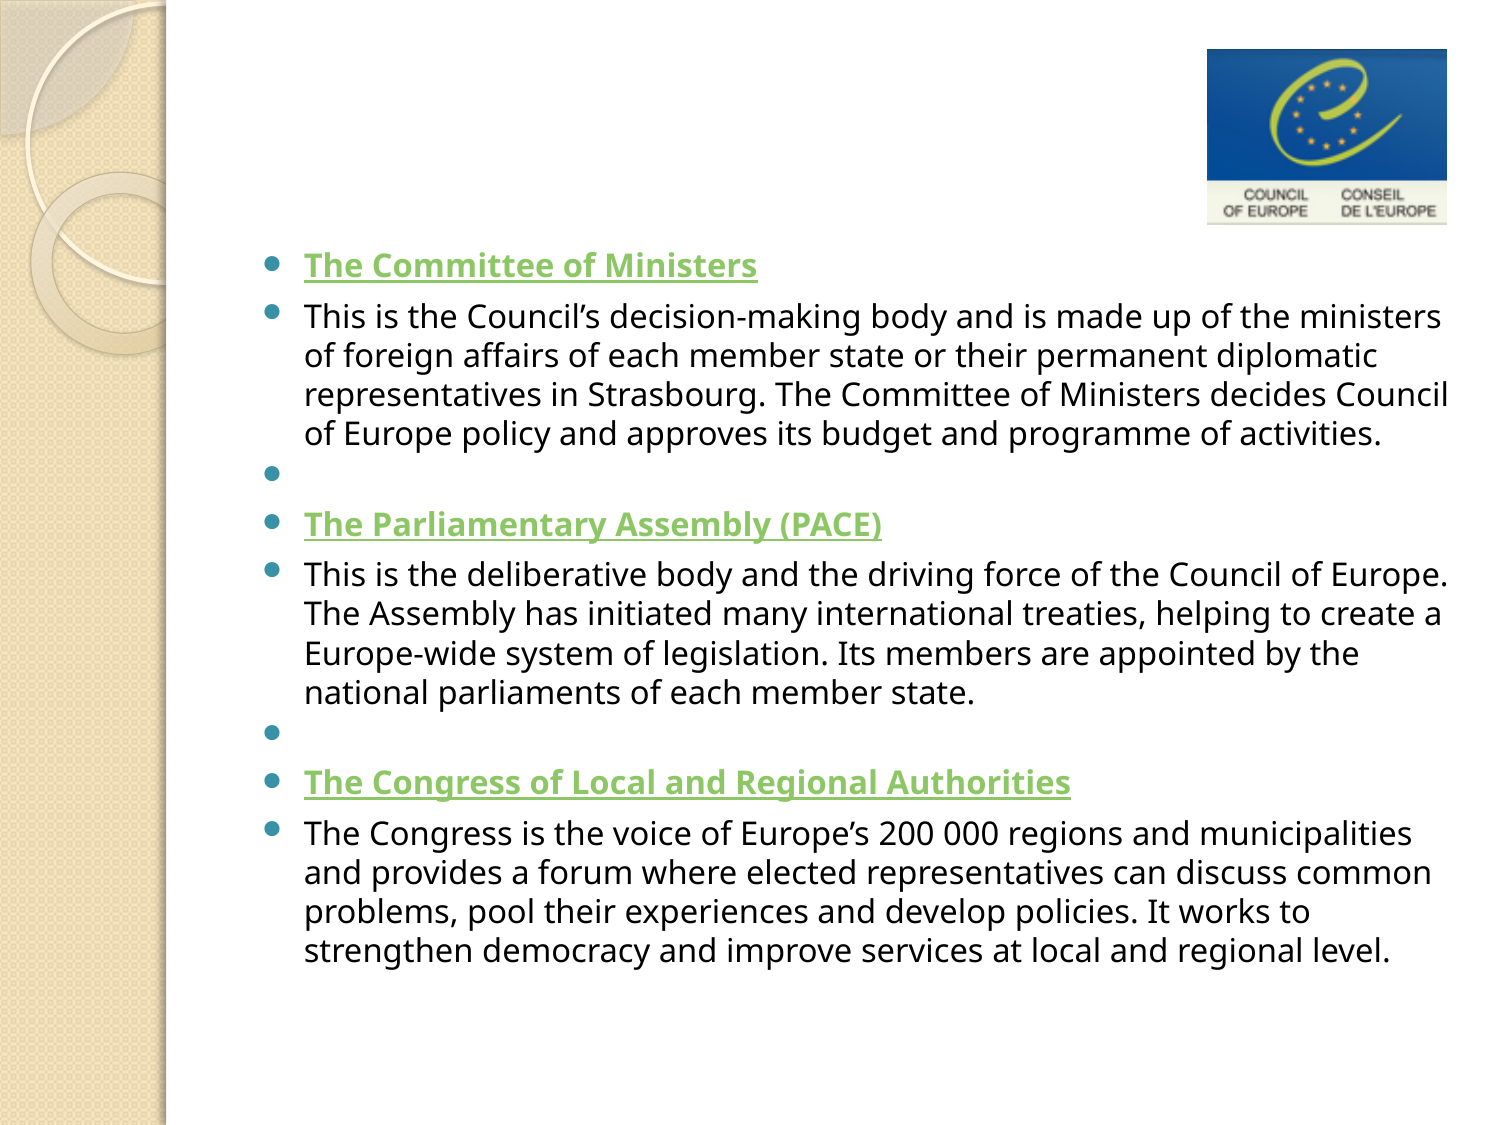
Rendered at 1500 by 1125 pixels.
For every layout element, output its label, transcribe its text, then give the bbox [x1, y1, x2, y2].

picture [1206, 49, 1447, 226]
list The Committee of Ministers This is the Council’s decision-making body and is made up of the ministers of foreign affairs of each member state or their permanent diplomatic representatives in Strasbourg. The Committee of Ministers decides Council of Europe policy and approves its budget and programme of activities. The Parliamentary Assembly (PACE) This is the deliberative body and the driving force of the Council of Europe. The Assembly has initiated many international treaties, helping to create a Europe-wide system of legislation. Its members are appointed by the national parliaments of each member state. The Congress of Local and Regional Authorities The Congress is the voice of Europe’s 200 000 regions and municipalities and provides a forum where elected representatives can discuss common problems, pool their experiences and develop policies. It works to strengthen democracy and improve services at local and regional level. [235, 237, 1466, 1025]
